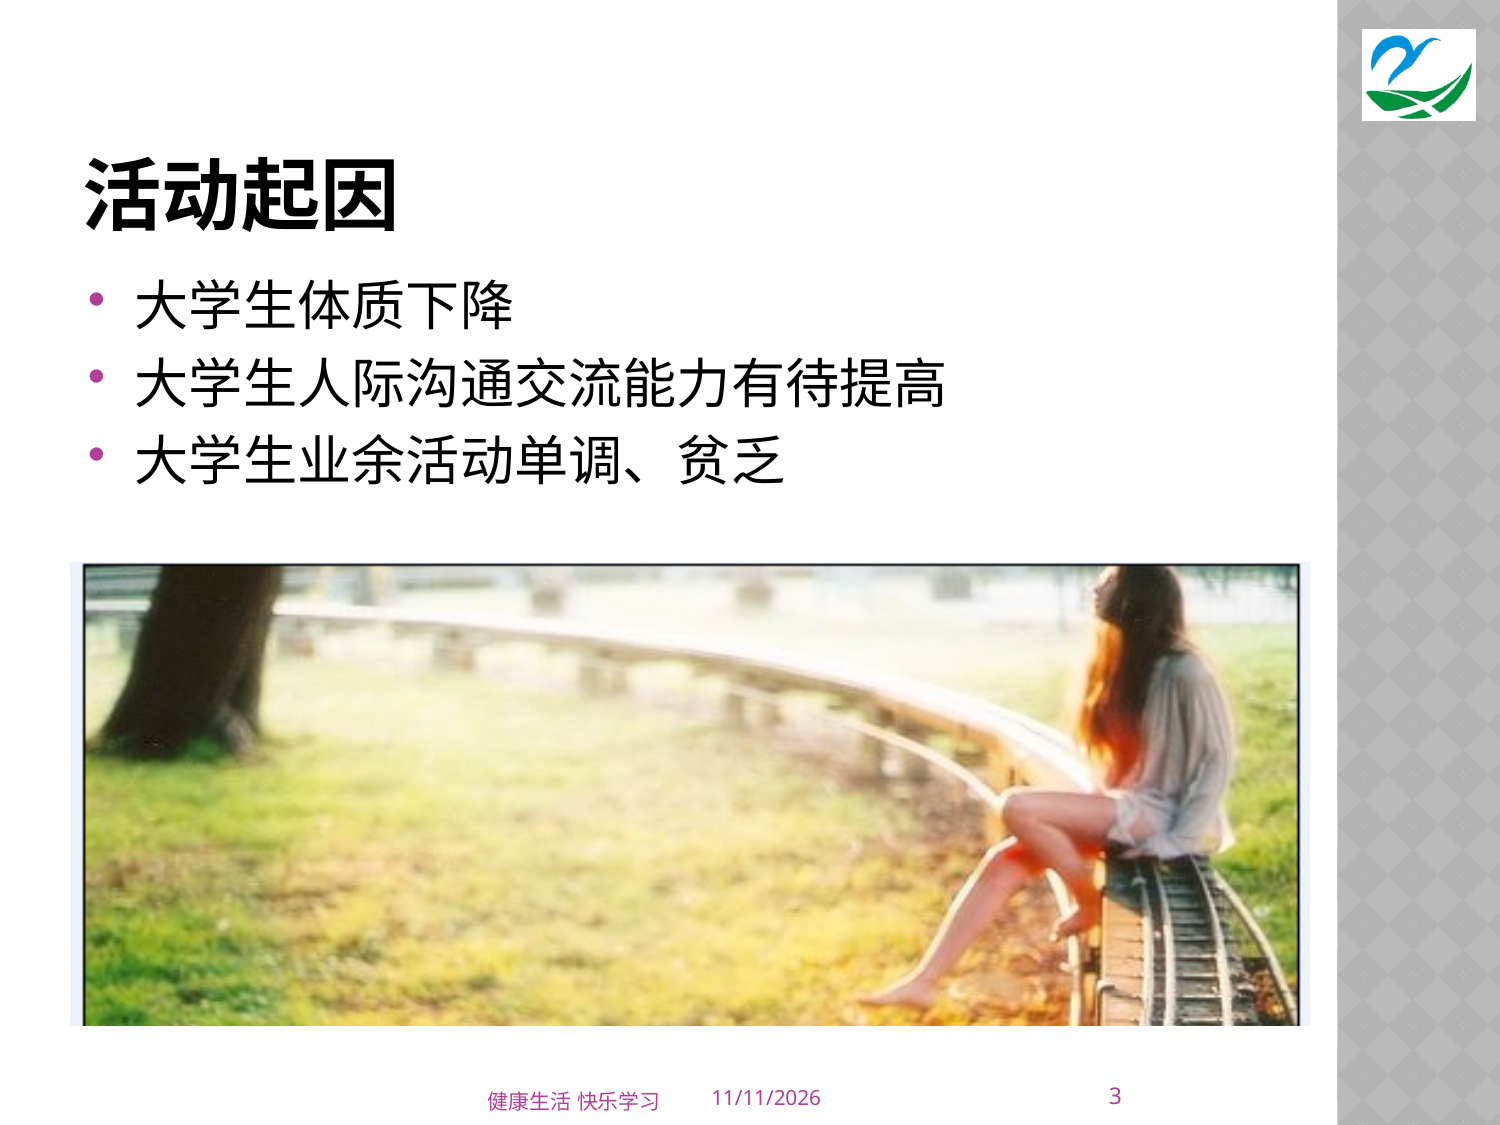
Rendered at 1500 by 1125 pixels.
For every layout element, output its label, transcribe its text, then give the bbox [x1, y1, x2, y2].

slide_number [696, 1075, 1025, 1113]
title 活动起因 [75, 52, 1263, 240]
slide_number 3 [1025, 1075, 1122, 1113]
picture [1362, 29, 1476, 121]
picture [69, 562, 1311, 1026]
list 大学生体质下降 大学生人际沟通交流能力有待提高 大学生业余活动单调、贫乏 [75, 264, 1263, 539]
footer 健康生活 快乐学习 [75, 1075, 675, 1114]
